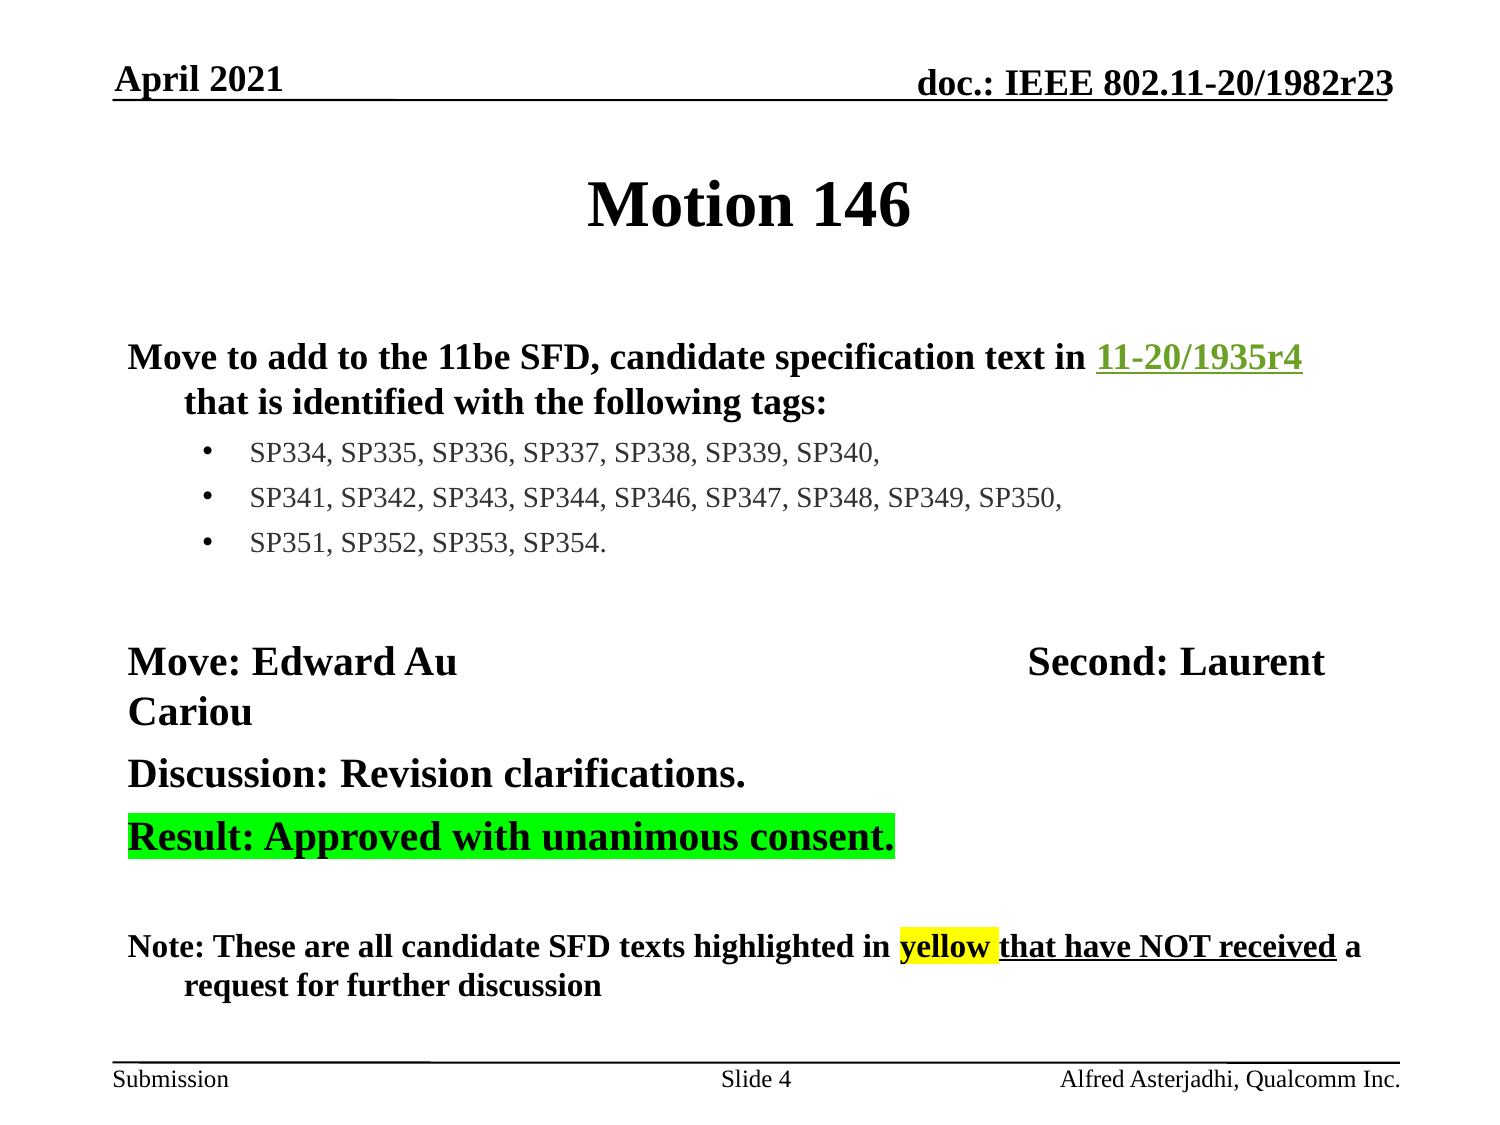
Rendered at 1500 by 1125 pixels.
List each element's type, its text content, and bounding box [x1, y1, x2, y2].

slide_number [114, 54, 423, 100]
slide_number Slide 4 [712, 1061, 800, 1123]
list Move to add to the 11be SFD, candidate specification text in 11-20/1935r4 that is identified with the following tags: SP334, SP335, SP336, SP337, SP338, SP339, SP340, SP341, SP342, SP343, SP344, SP346, SP347, SP348, SP349, SP350, SP351, SP352, SP353, SP354. Move: Edward Au Second: Laurent Cariou Discussion: Revision clarifications. Result: Approved with unanimous consent. Note: These are all candidate SFD texts highlighted in yellow that have NOT received a request for further discussion [112, 324, 1388, 1063]
footer Alfred Asterjadhi, Qualcomm Inc. [878, 1061, 1402, 1093]
title Motion 146 [112, 112, 1388, 288]
